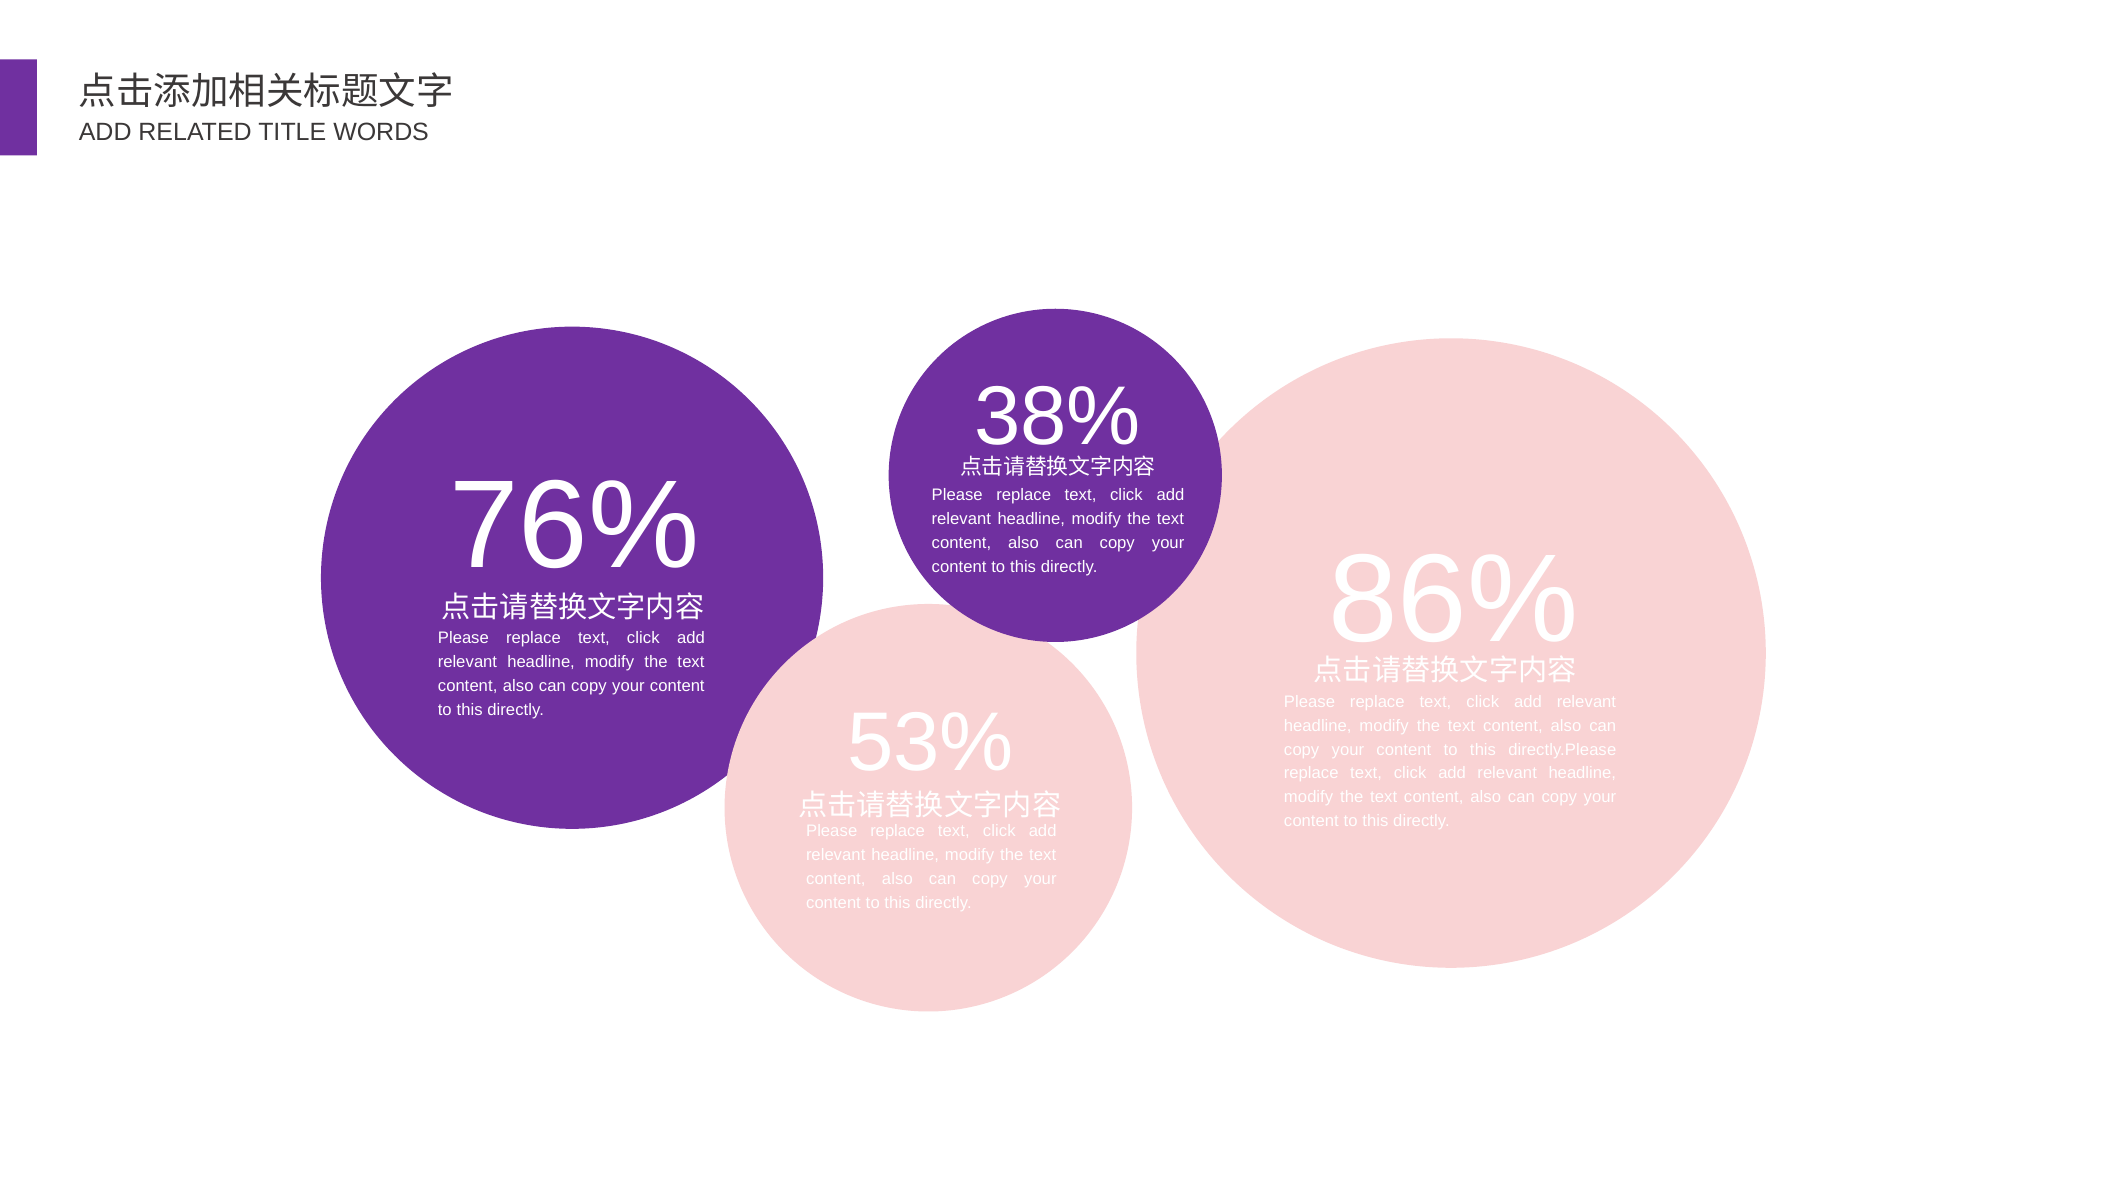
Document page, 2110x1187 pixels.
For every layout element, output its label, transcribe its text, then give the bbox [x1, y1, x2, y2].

text_box ADD RELATED TITLE WORDS [62, 107, 446, 154]
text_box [320, 326, 824, 829]
text_box 点击添加相关标题文字 [62, 59, 470, 121]
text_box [1136, 338, 1766, 968]
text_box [724, 603, 1133, 1012]
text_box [888, 308, 1222, 642]
